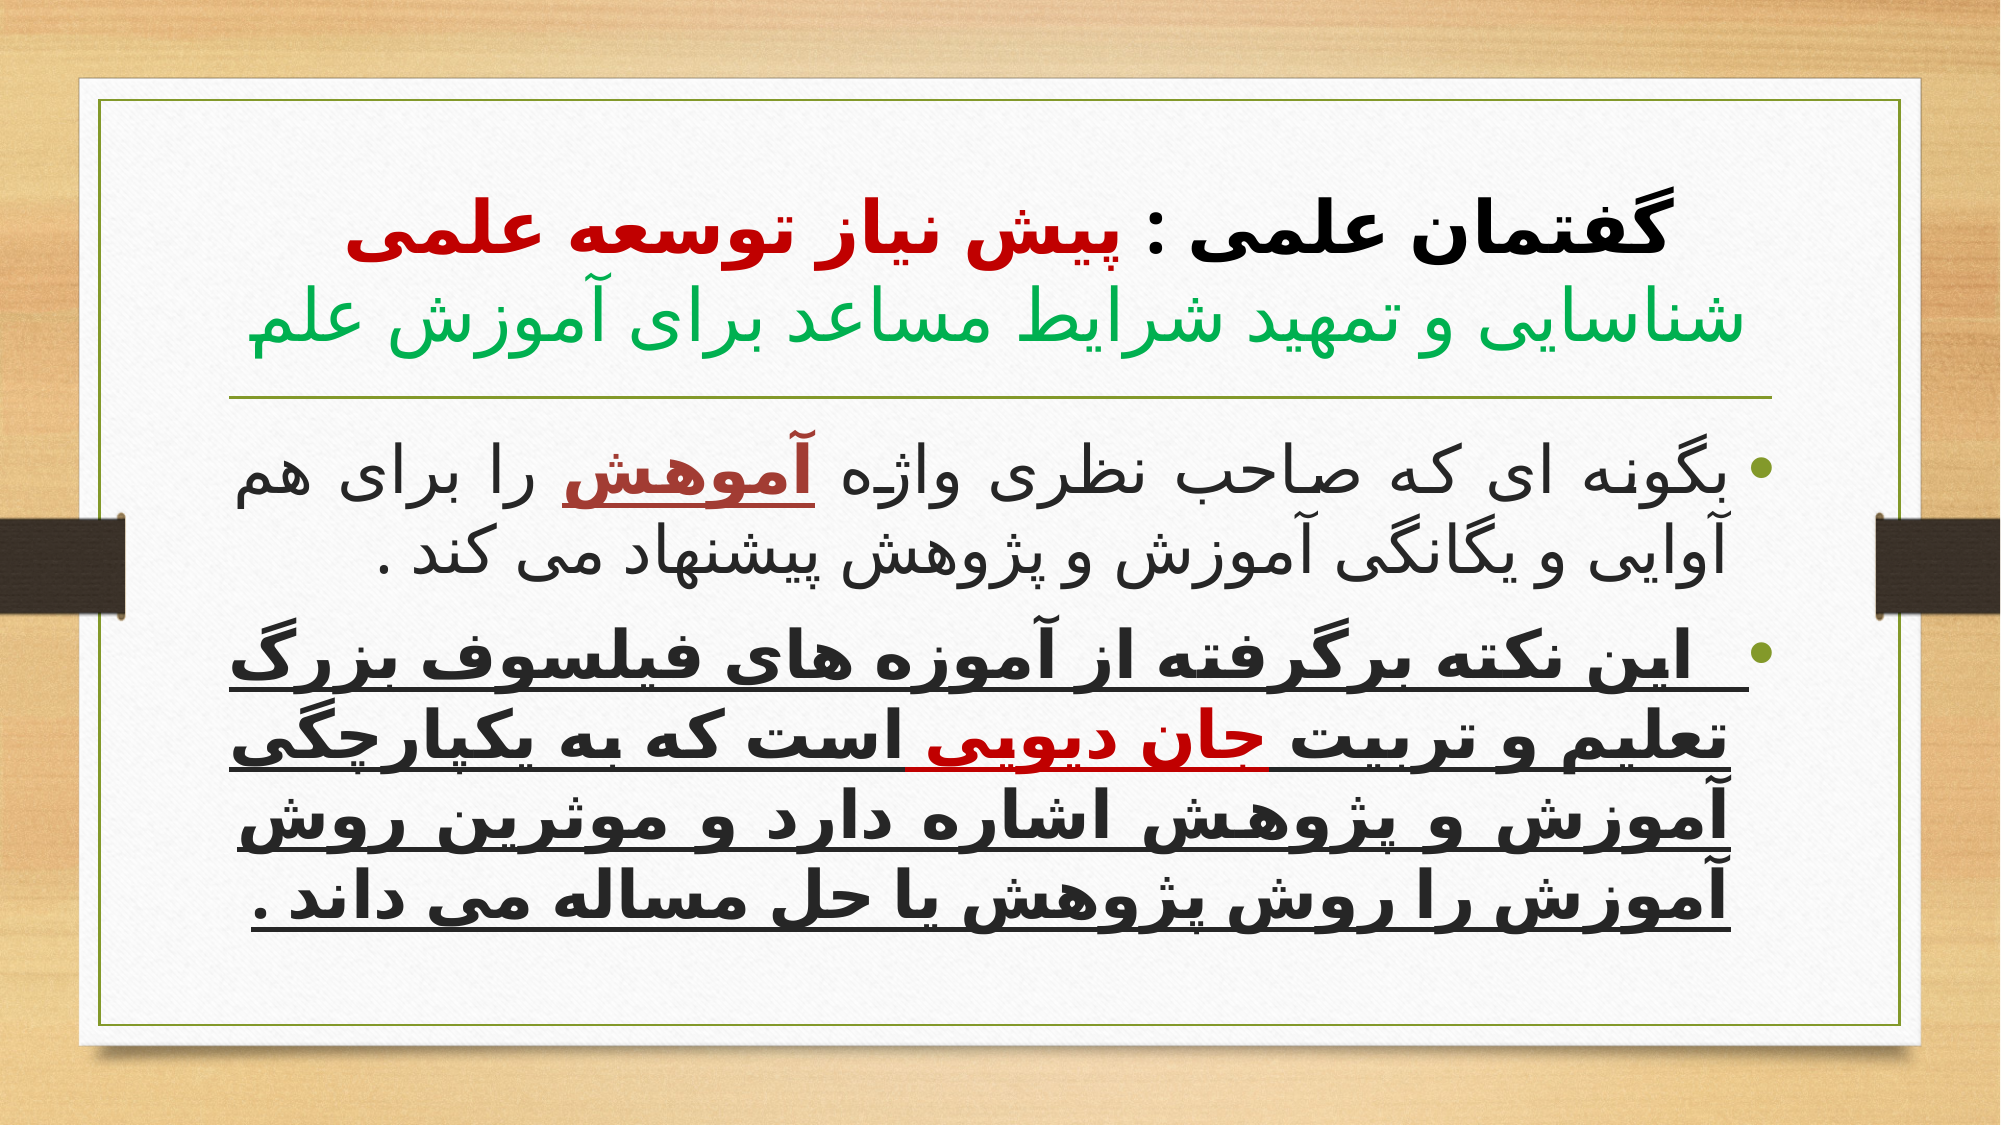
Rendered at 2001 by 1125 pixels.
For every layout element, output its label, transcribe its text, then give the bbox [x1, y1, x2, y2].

title گفتمان علمی : پیش نیاز توسعه علمی شناسایی و تمهید شرایط مساعد برای آموزش علم [212, 161, 1788, 375]
picture [0, 0, 2001, 1125]
list بگونه ای که صاحب نظری واژه آموهش را برای هم آوایی و یگانگی آموزش و پژوهش پیشنهاد می کند . این نکته برگرفته از آموزه های فیلسوف بزرگ تعلیم و تربیت جان دیویی است که به یکپارچگی آموزش و پژوهش اشاره دارد و موثرین روش آموزش را روش پژوهش یا حل مساله می داند . [212, 419, 1788, 964]
